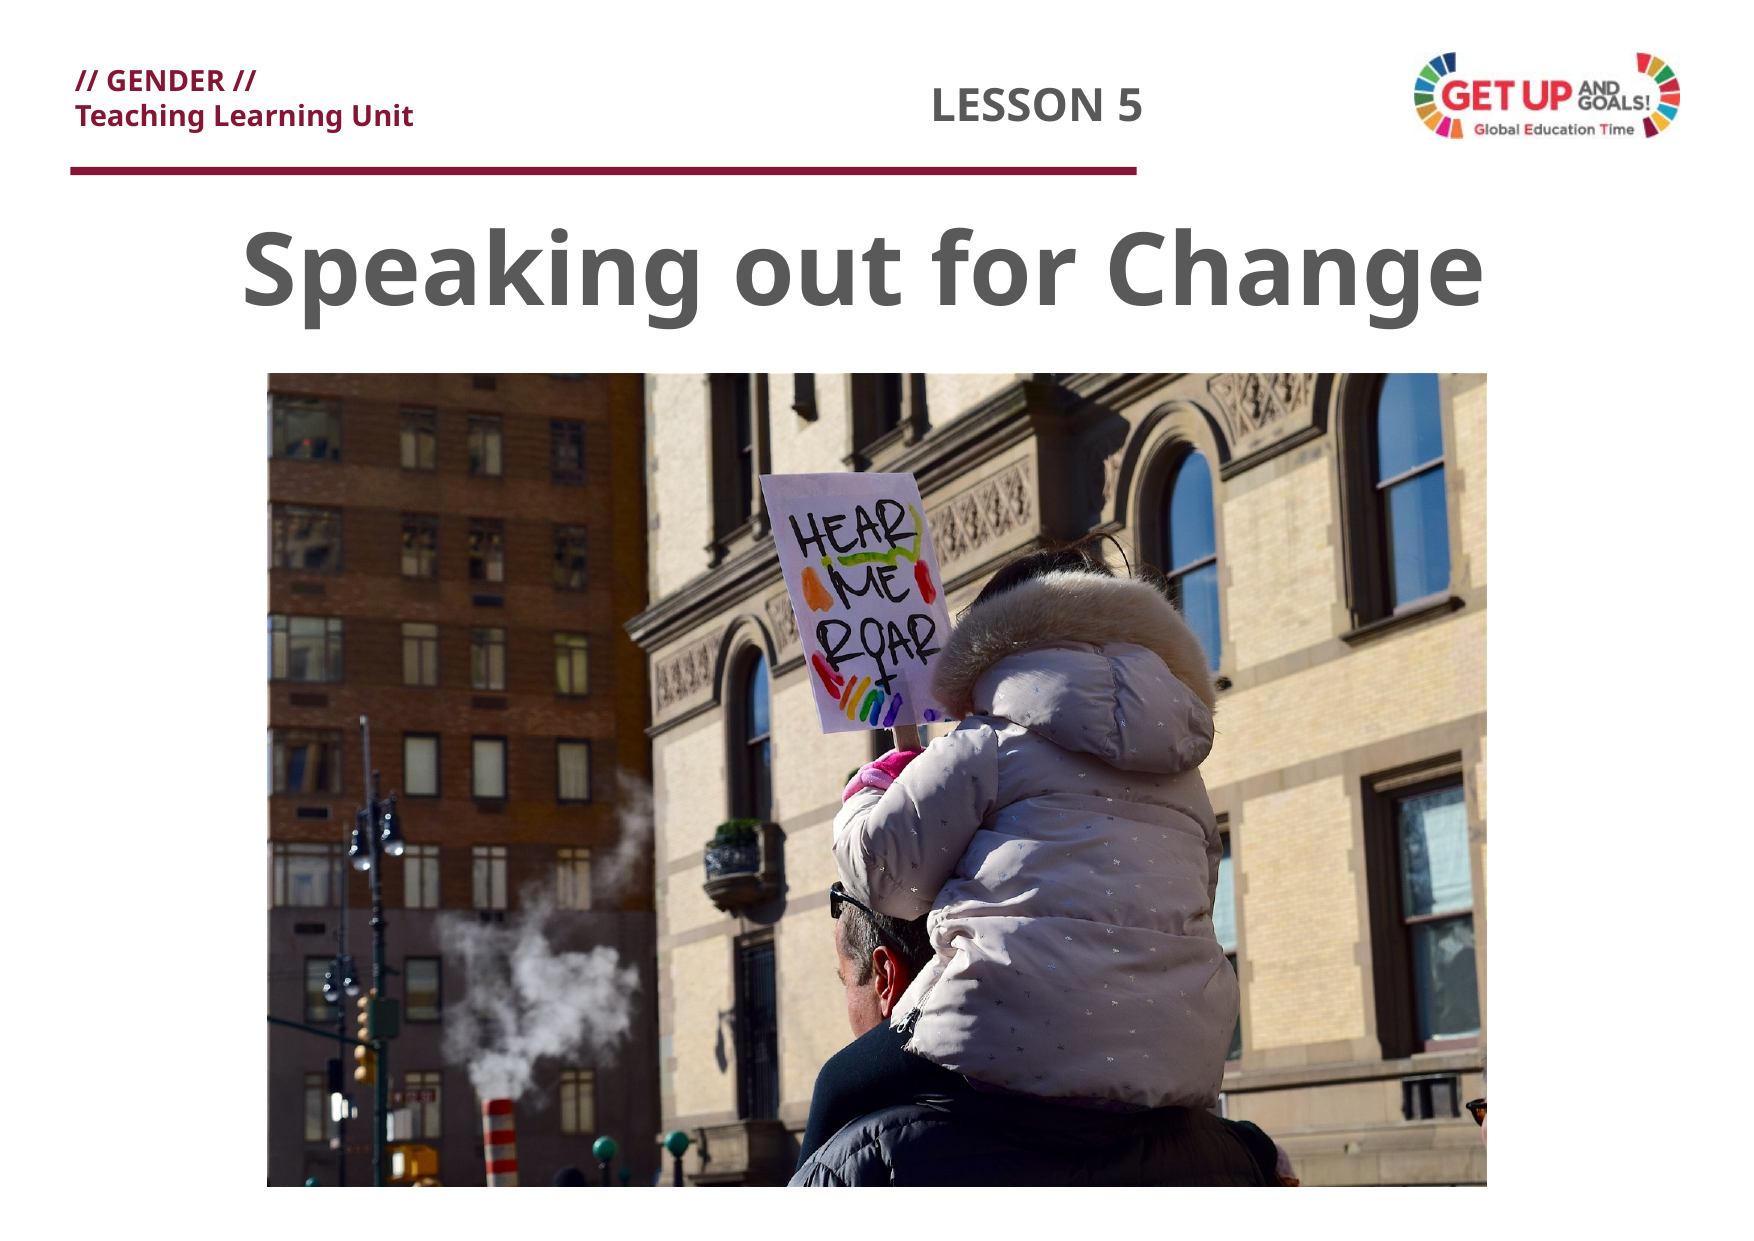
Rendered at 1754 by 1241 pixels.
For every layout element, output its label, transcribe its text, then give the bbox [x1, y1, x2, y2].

title Speaking out for Change [87, 187, 1667, 369]
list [267, 373, 1487, 1188]
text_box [59, 47, 1680, 176]
